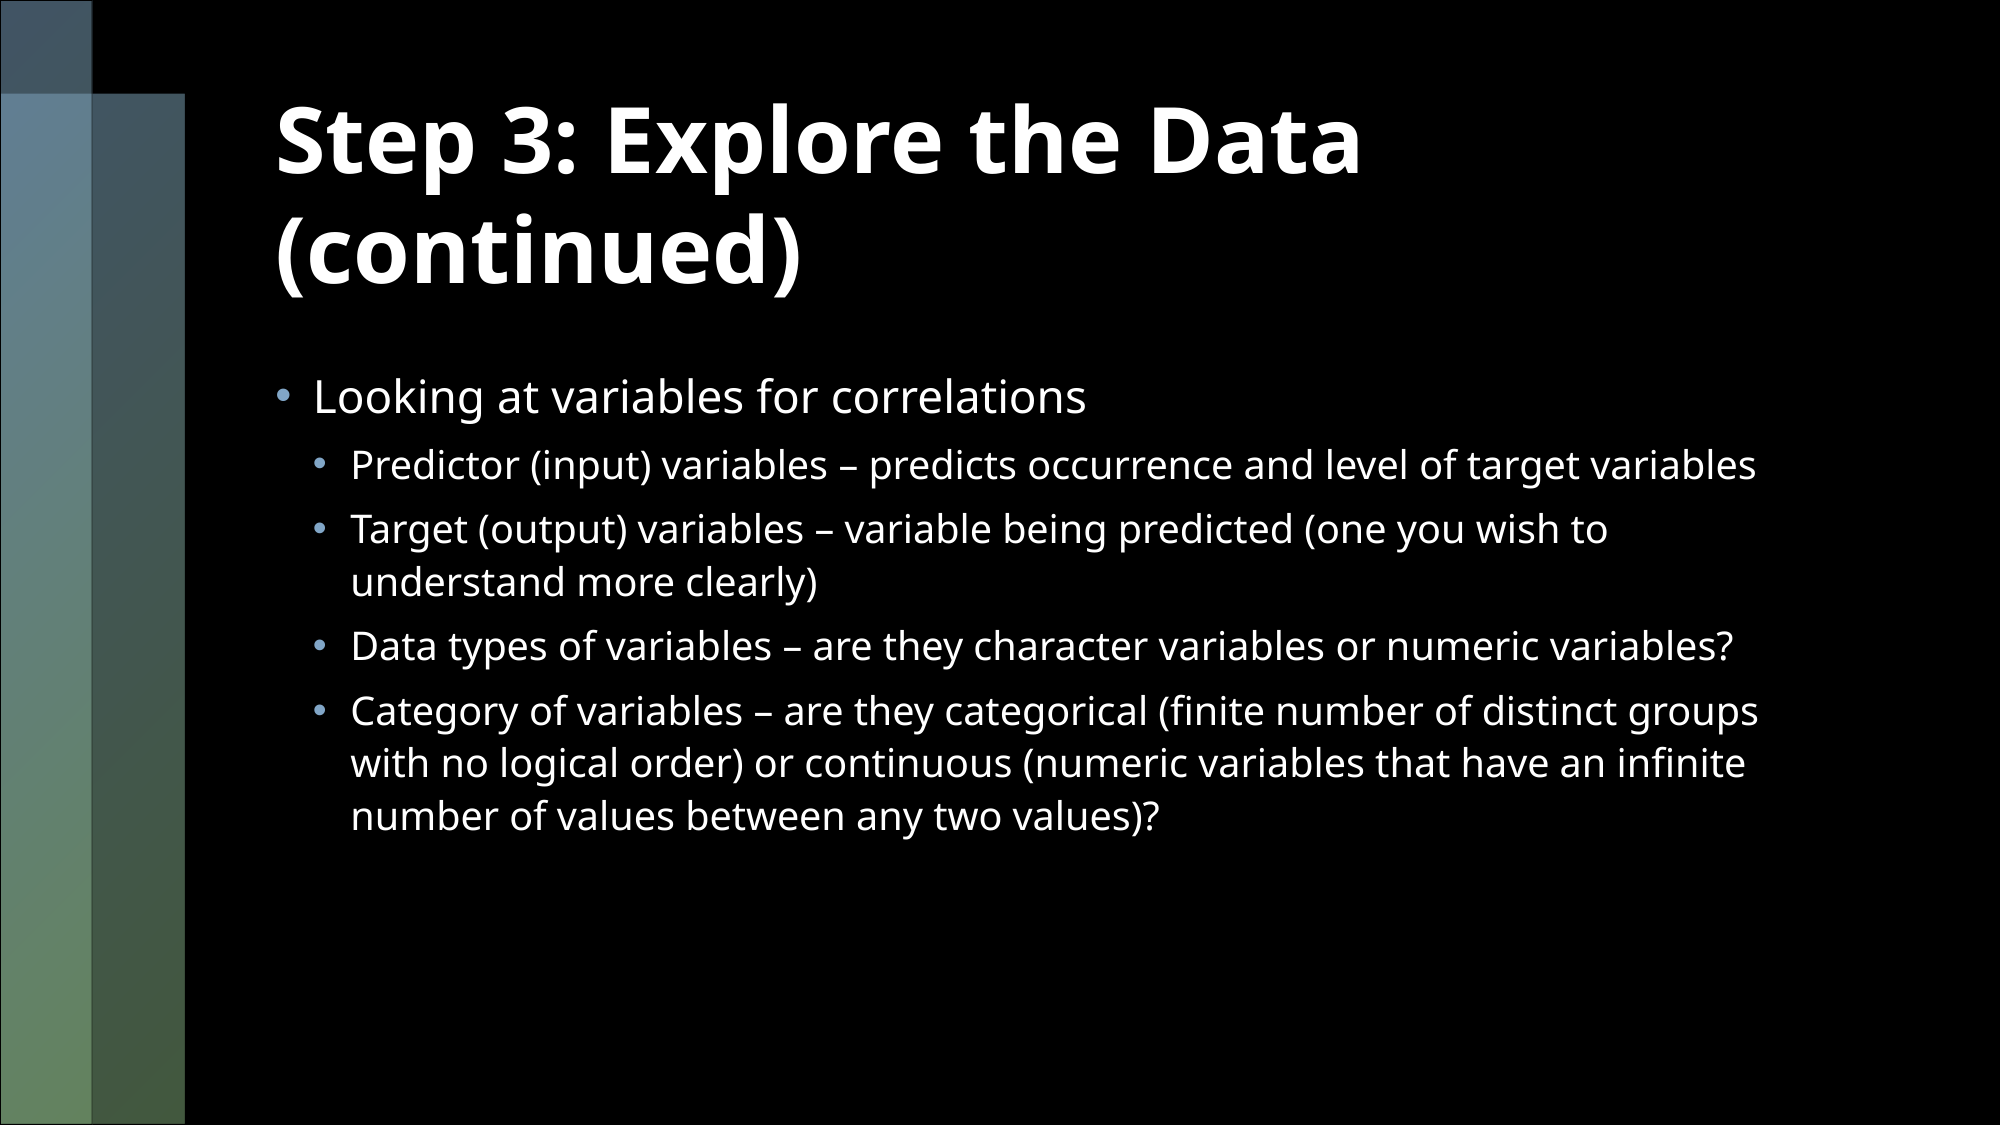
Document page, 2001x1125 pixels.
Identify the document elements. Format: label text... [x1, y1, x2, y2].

list Looking at variables for correlations Predictor (input) variables – predicts occurrence and level of target variables Target (output) variables – variable being predicted (one you wish to understand more clearly) Data types of variables – are they character variables or numeric variables? Category of variables – are they categorical (finite number of distinct groups with no logical order) or continuous (numeric variables that have an infinite number of values between any two values)? [260, 354, 1817, 999]
title Step 3: Explore the Data (continued) [260, 74, 1817, 329]
